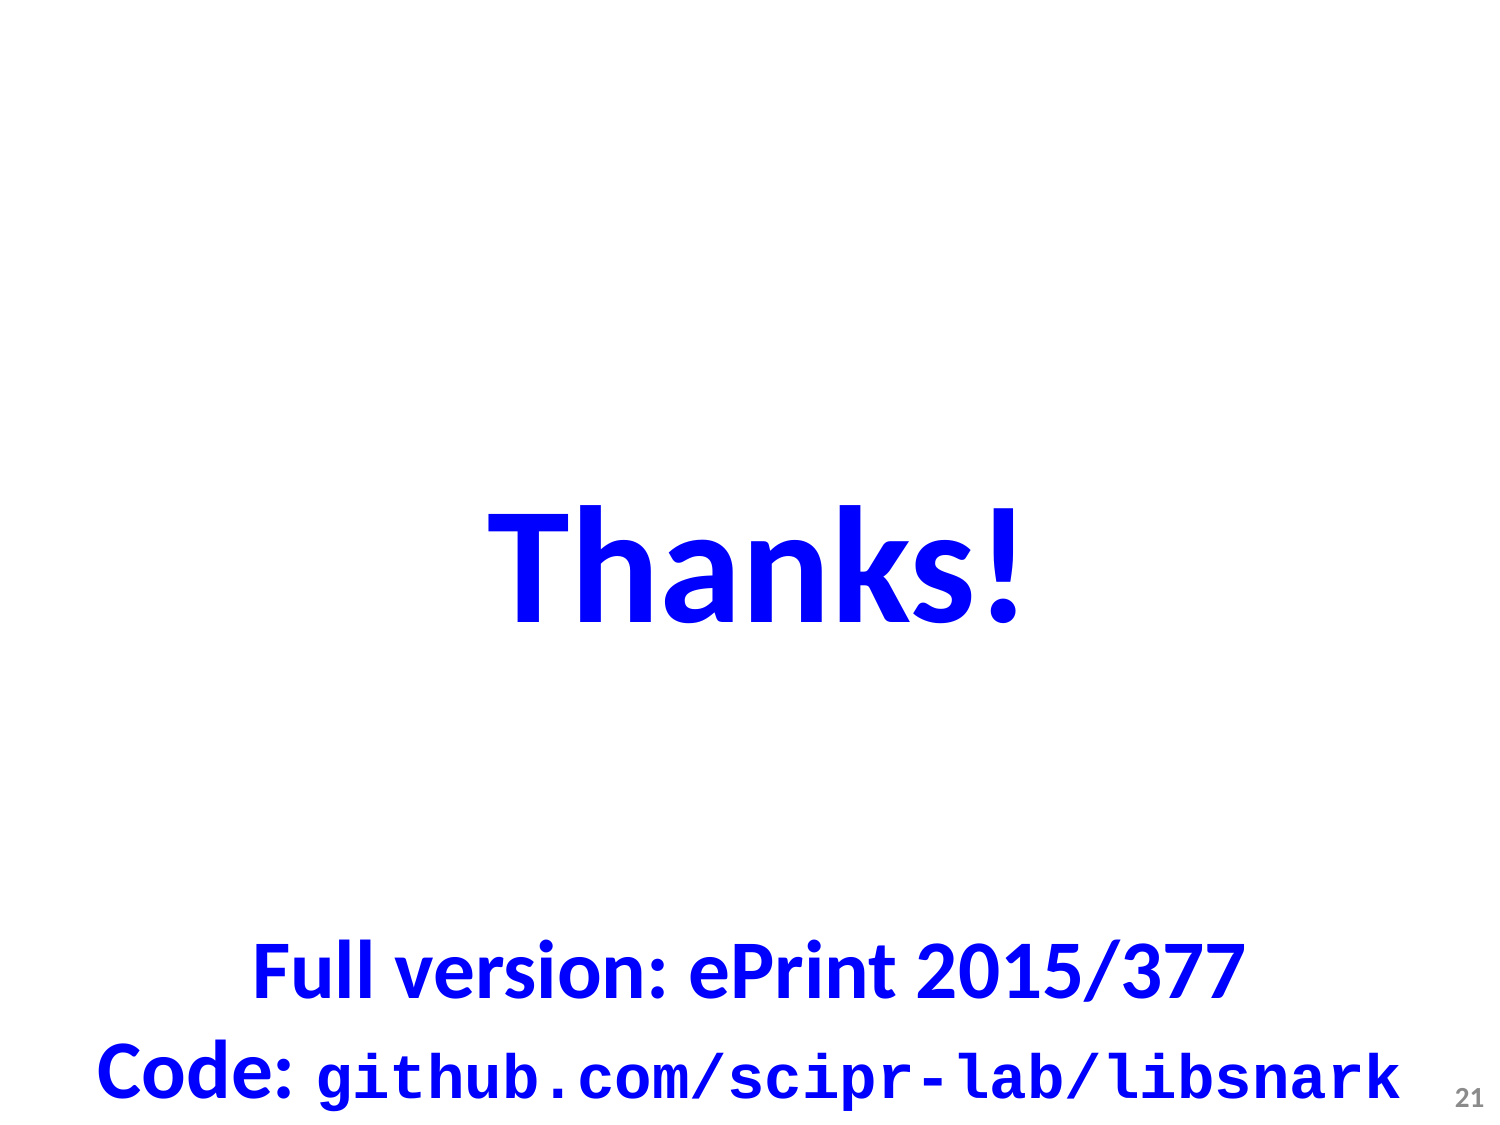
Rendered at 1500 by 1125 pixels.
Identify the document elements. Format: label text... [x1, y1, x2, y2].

slide_number 21 [1149, 1065, 1500, 1125]
text_box Thanks! [472, 426, 1093, 686]
text_box Full version: ePrint 2015/377 Code: github.com/scipr-lab/libsnark [34, 907, 1466, 1123]
